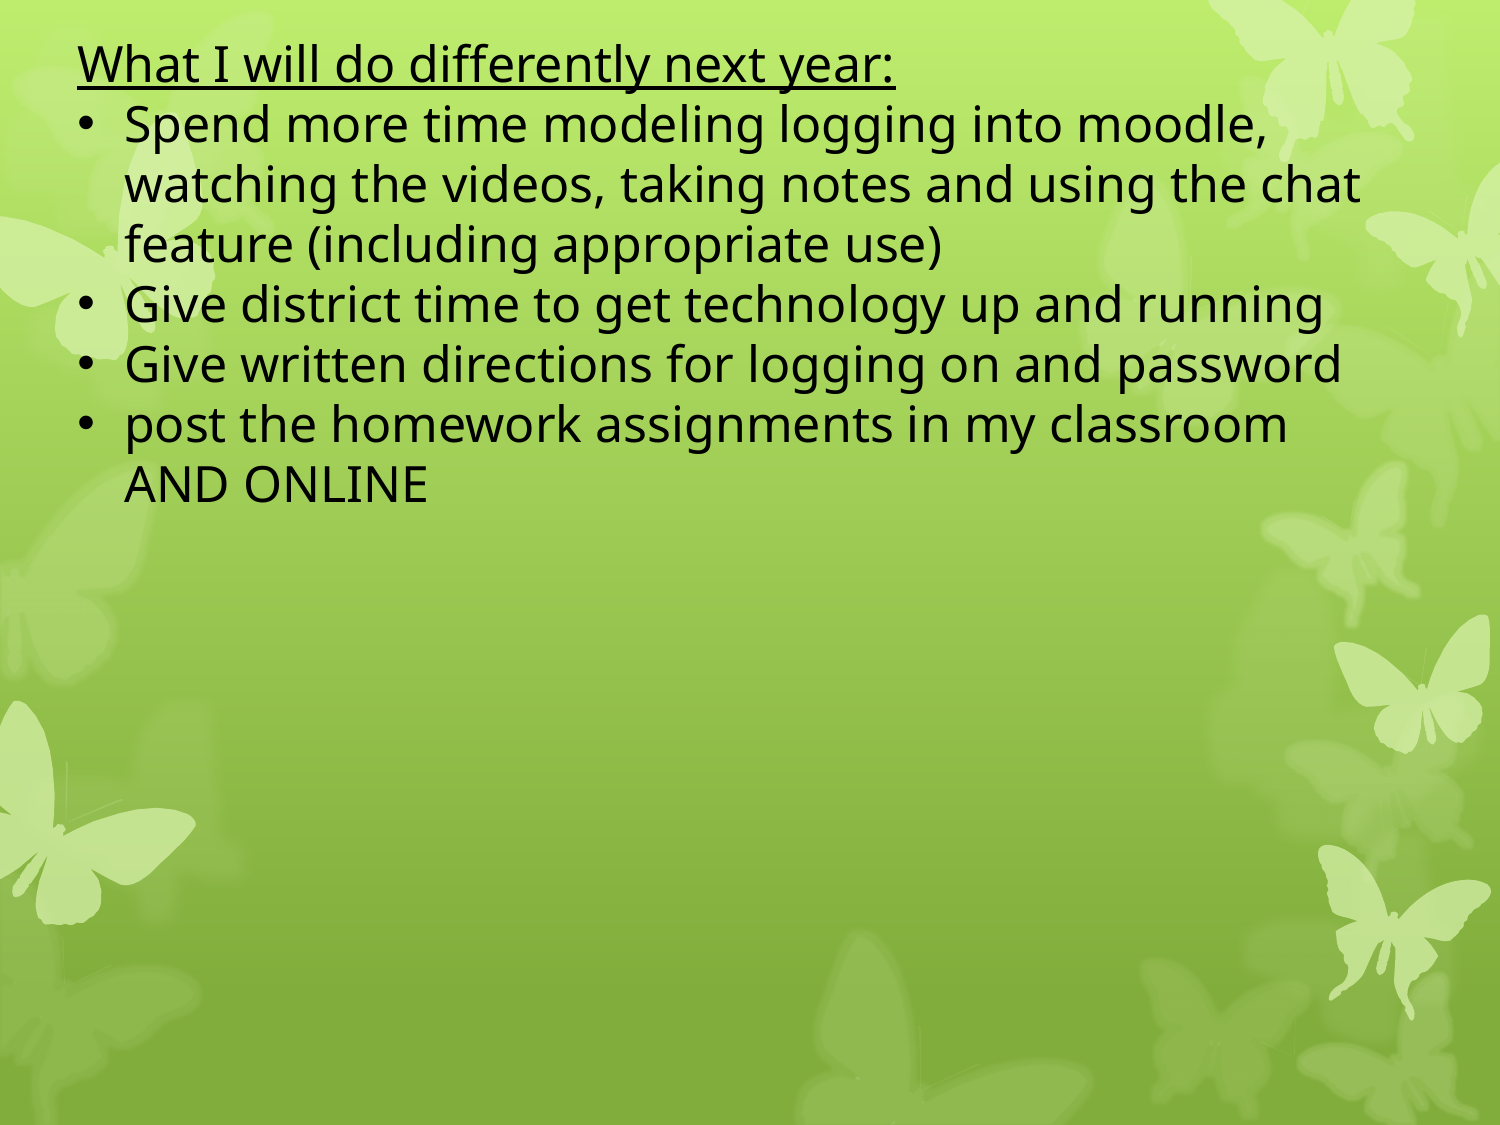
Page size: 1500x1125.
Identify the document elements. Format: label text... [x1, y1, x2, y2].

text_box What I will do differently next year: Spend more time modeling logging into moodle, watching the videos, taking notes and using the chat feature (including appropriate use) Give district time to get technology up and running Give written directions for logging on and password post the homework assignments in my classroom AND ONLINE [62, 24, 1388, 520]
